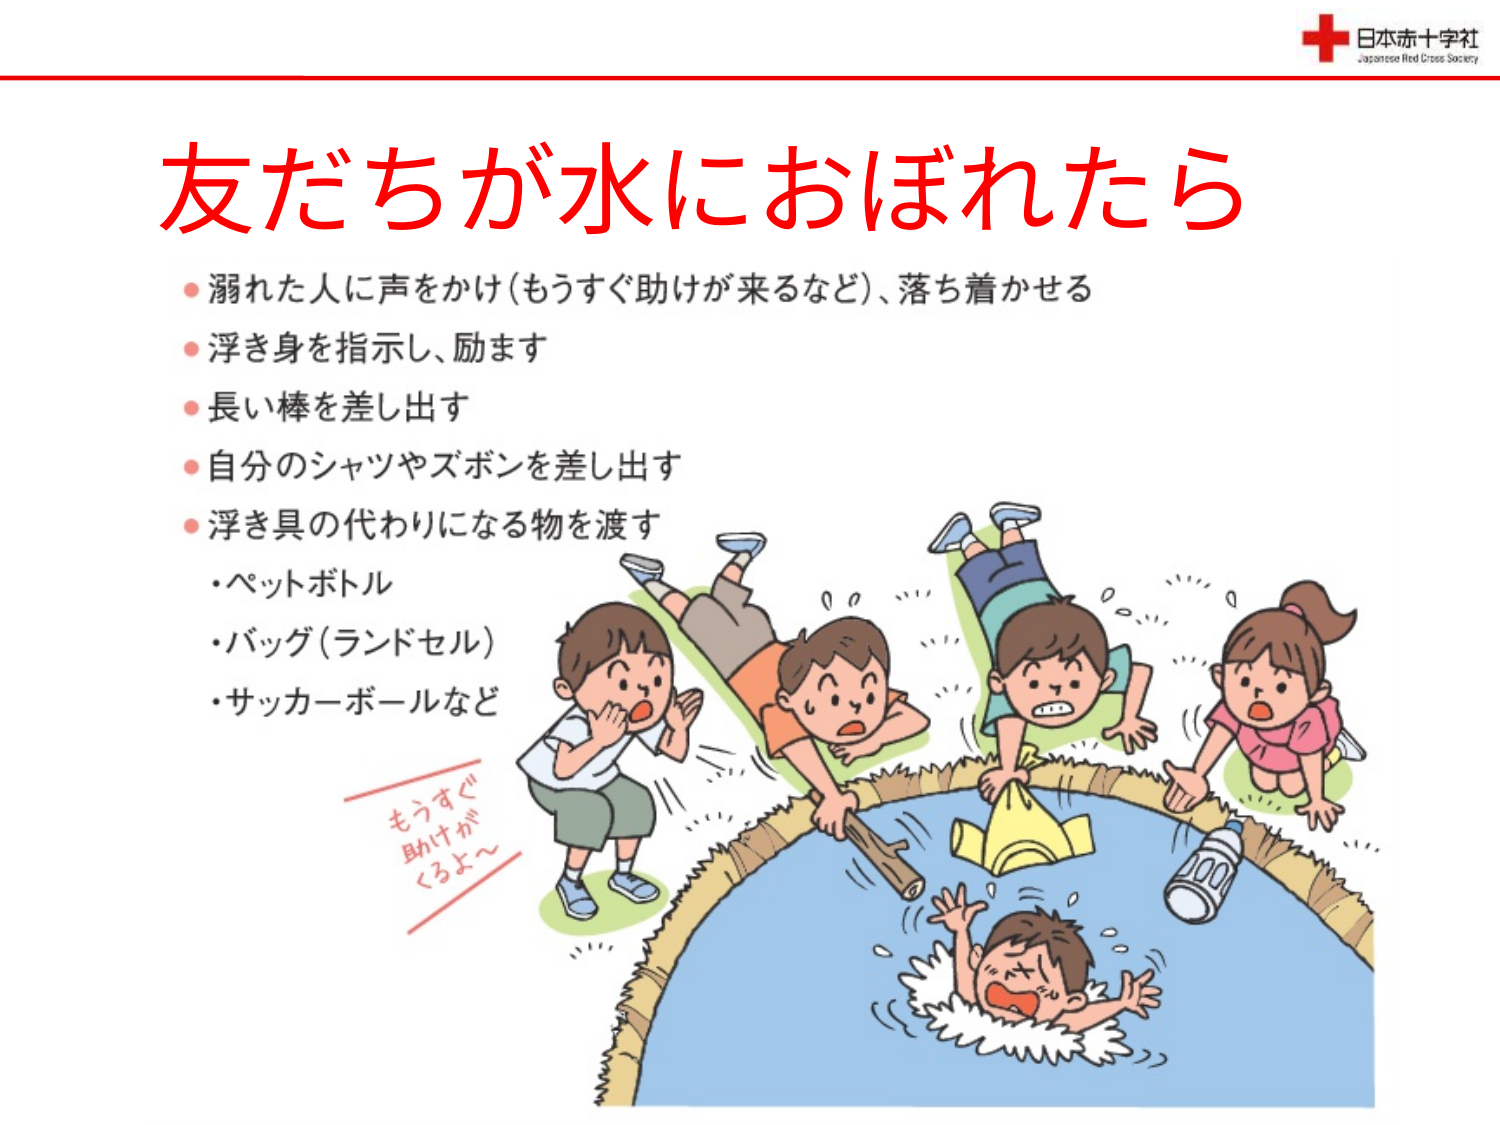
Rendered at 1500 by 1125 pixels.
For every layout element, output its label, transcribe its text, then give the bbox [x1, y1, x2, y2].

text_box 友だちが水におぼれたら [141, 119, 1412, 255]
picture [141, 256, 1400, 1125]
picture [1296, 8, 1486, 66]
